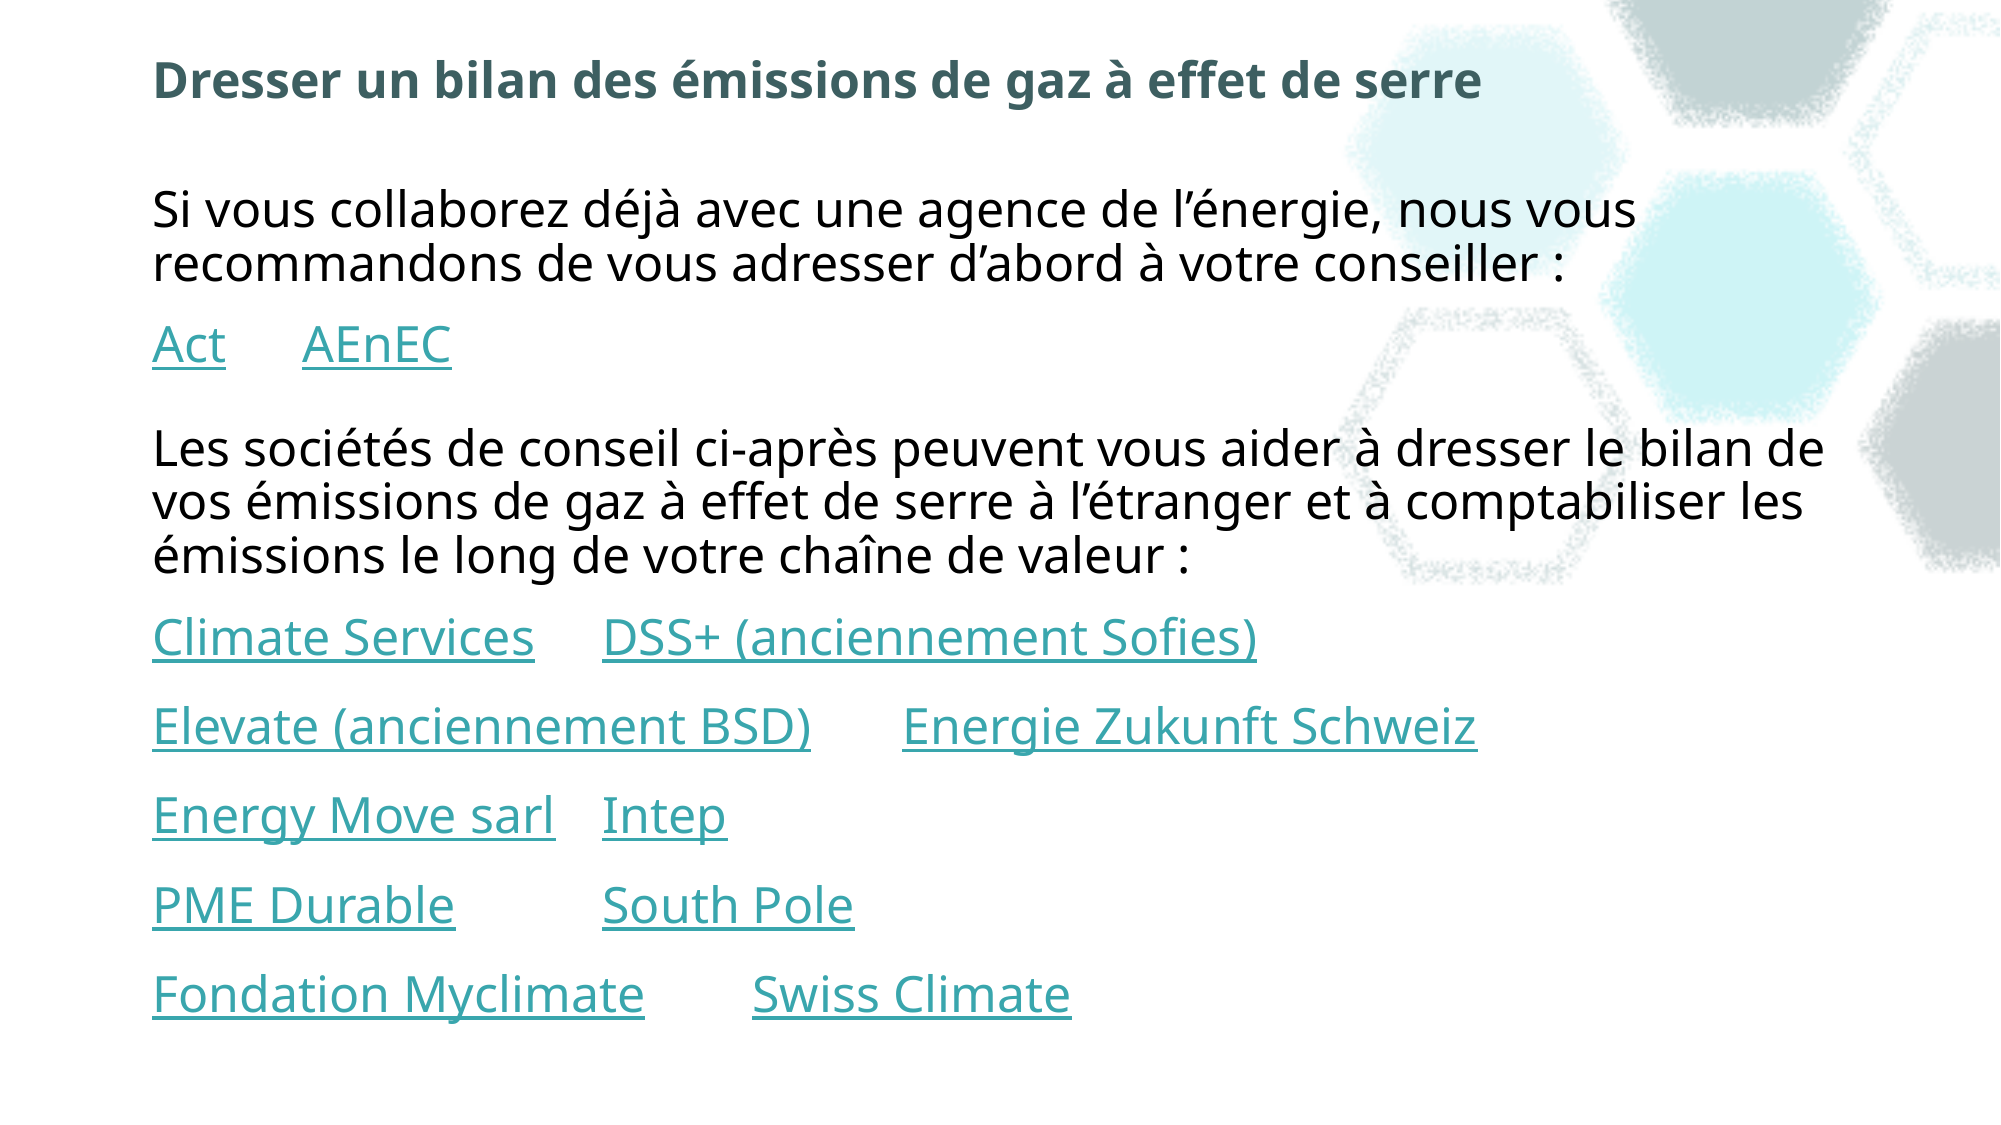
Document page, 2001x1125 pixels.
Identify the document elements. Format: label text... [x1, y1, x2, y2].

list Si vous collaborez déjà avec une agence de l’énergie, nous vous recommandons de vous adresser d’abord à votre conseiller : Act AEnEC Les sociétés de conseil ci-après peuvent vous aider à dresser le bilan de vos émissions de gaz à effet de serre à l’étranger et à comptabiliser les émissions le long de votre chaîne de valeur : Climate Services DSS+ (anciennement Sofies) Elevate (anciennement BSD) Energie Zukunft Schweiz Energy Move sarl Intep PME Durable South Pole Fondation Myclimate Swiss Climate [137, 176, 1863, 1083]
picture [247, 0, 2000, 949]
title Dresser un bilan des émissions de gaz à effet de serre [137, 26, 247, 139]
